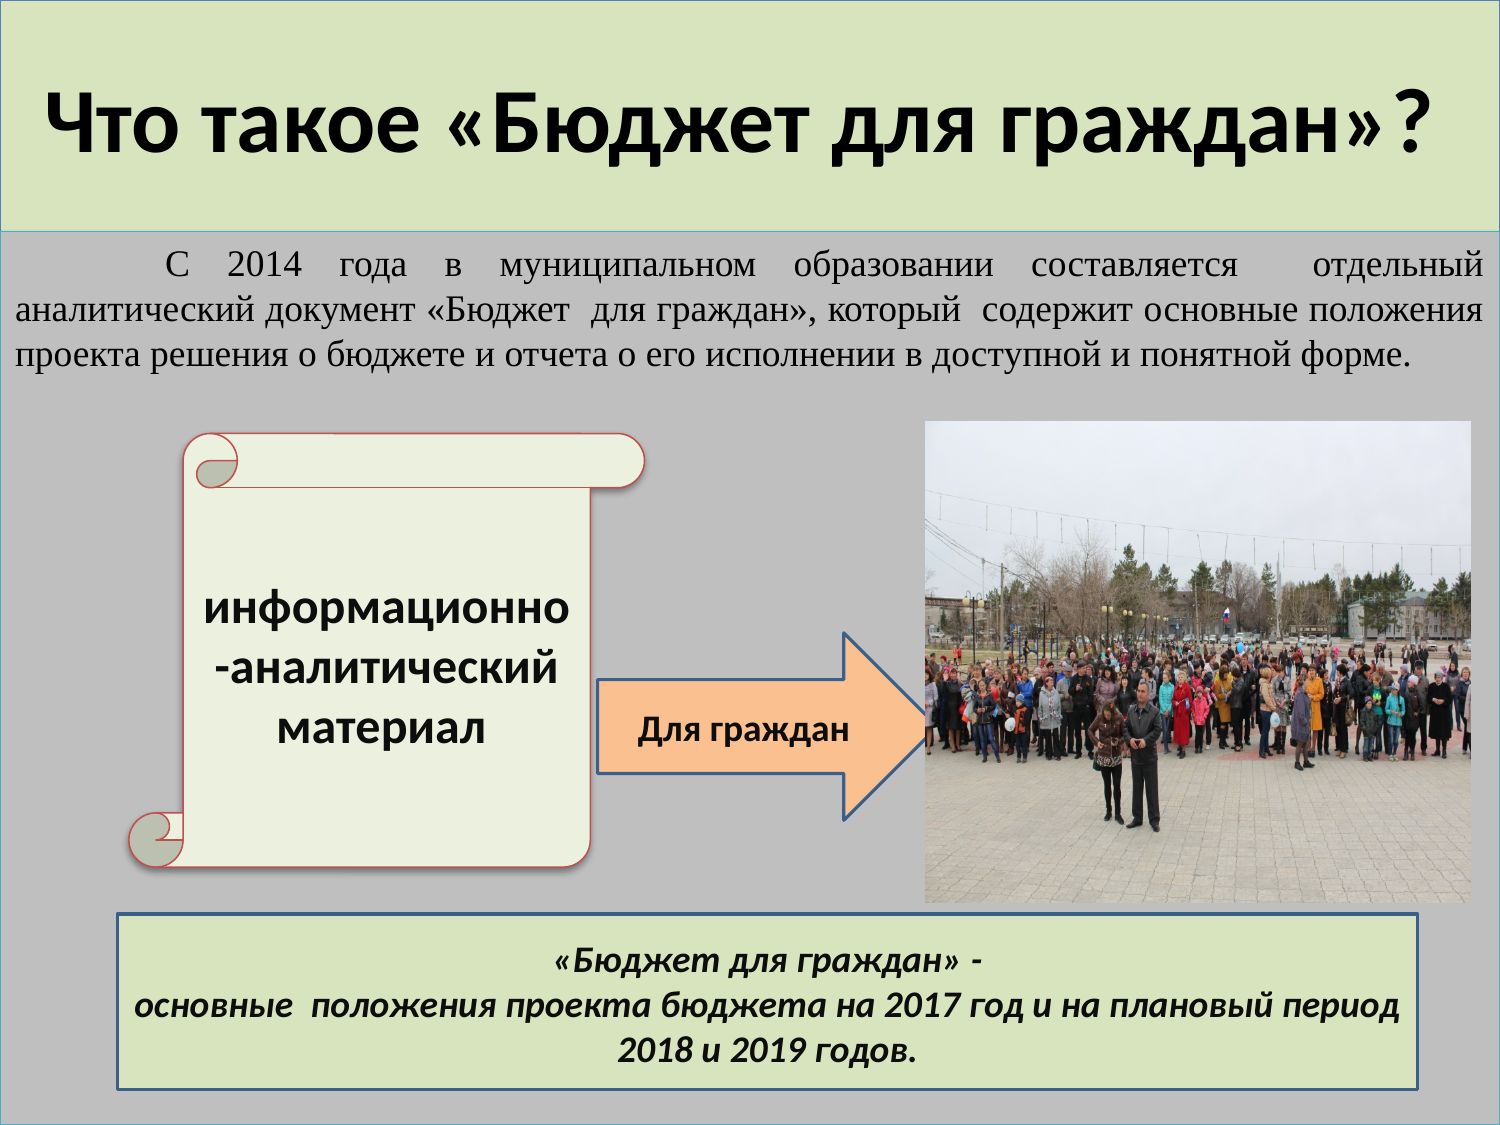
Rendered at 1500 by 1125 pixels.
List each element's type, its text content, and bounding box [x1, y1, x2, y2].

text_box «Бюджет для граждан» - основные положения проекта бюджета на 2017 год и на плановый период 2018 и 2019 годов. [116, 912, 1419, 1091]
picture [925, 421, 1471, 903]
title Что такое «Бюджет для граждан»? [0, 0, 1500, 231]
list С 2014 года в муниципальном образовании составляется отдельный аналитический документ «Бюджет для граждан», который содержит основные положения проекта решения о бюджете и отчета о его исполнении в доступной и понятной форме. [0, 231, 1500, 1125]
text_box Для граждан [596, 631, 919, 822]
text_box информационно-аналитический материал [128, 432, 646, 868]
